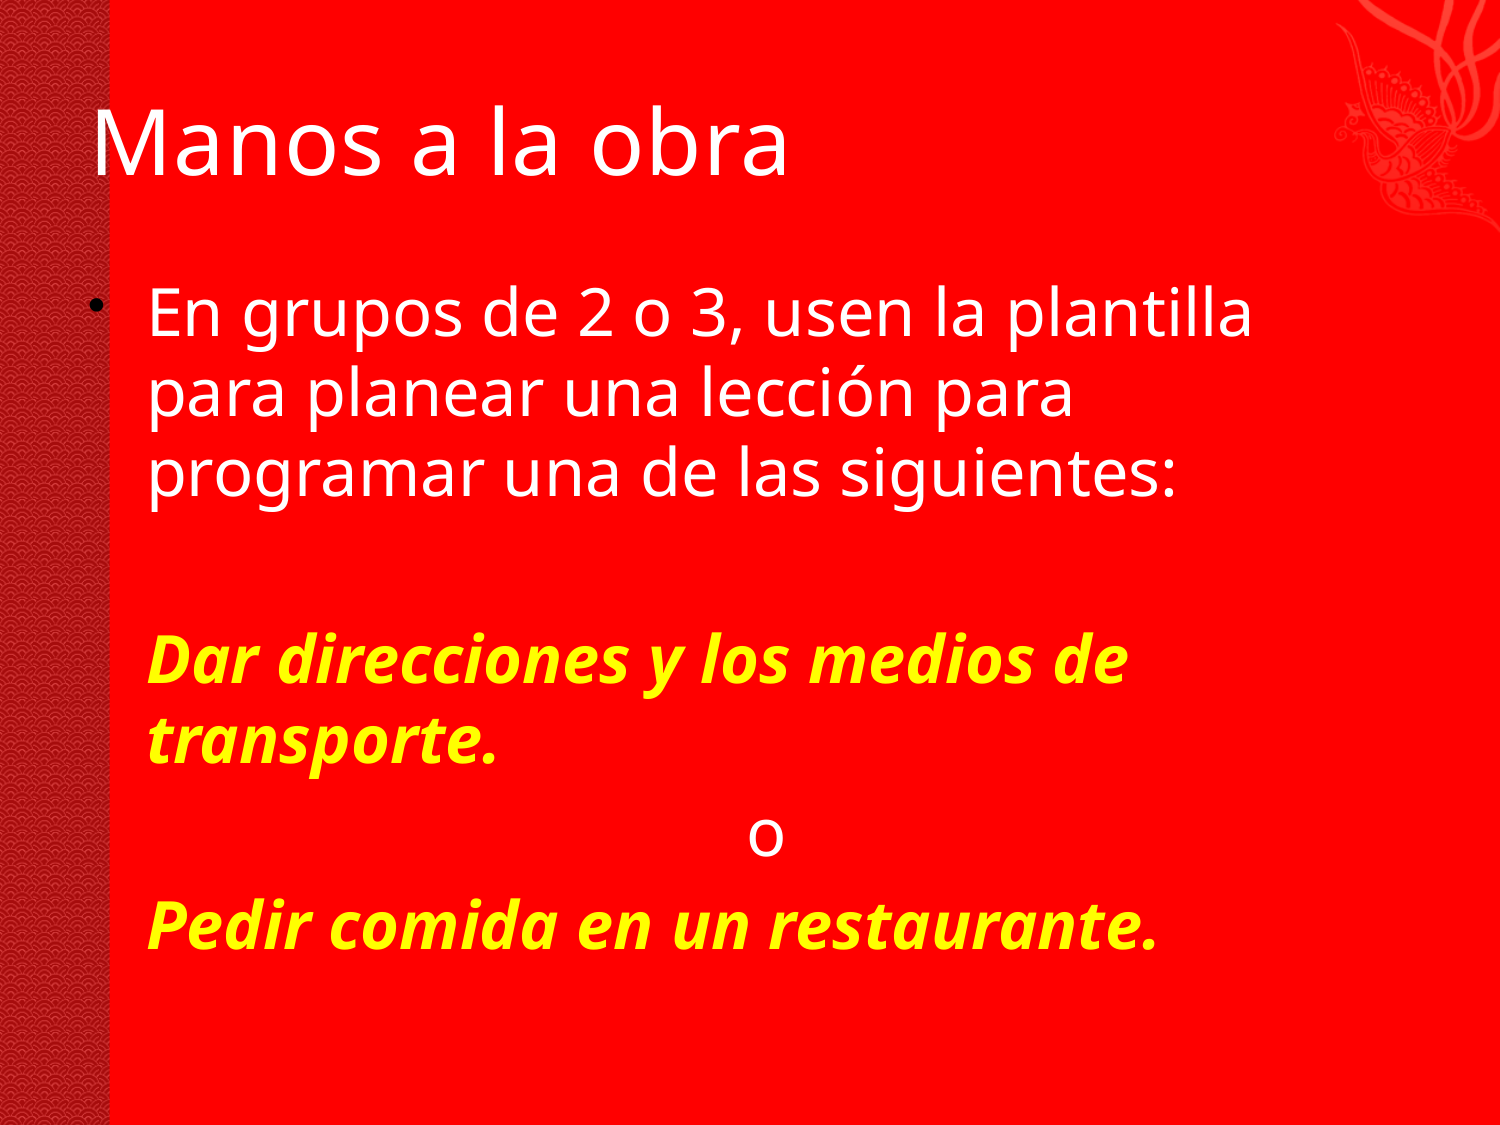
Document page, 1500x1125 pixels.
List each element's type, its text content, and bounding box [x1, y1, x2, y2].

list En grupos de 2 o 3, usen la plantilla para planear una lección para programar una de las siguientes: Dar direcciones y los medios de transporte. o Pedir comida en un restaurante. [1334, 0, 1500, 235]
title Manos a la obra [75, 45, 1351, 233]
list En grupos de 2 o 3, usen la plantilla para planear una lección para programar una de las siguientes: Dar direcciones y los medios de transporte. o Pedir comida en un restaurante. [75, 262, 1425, 1005]
